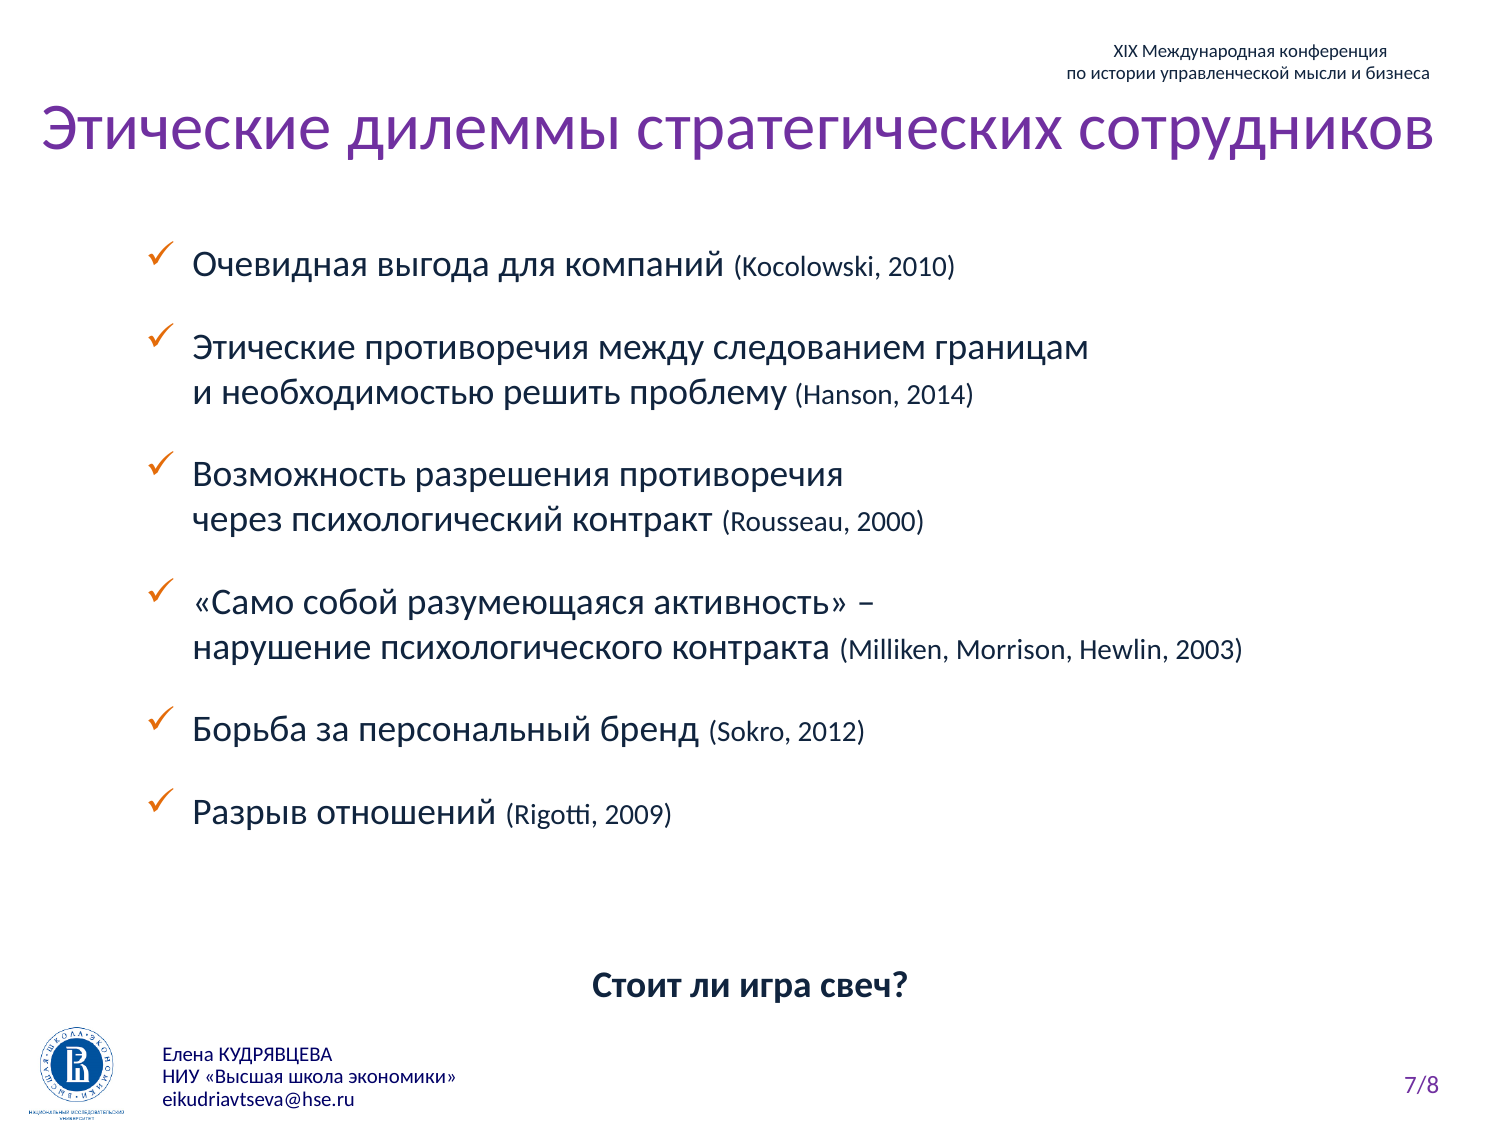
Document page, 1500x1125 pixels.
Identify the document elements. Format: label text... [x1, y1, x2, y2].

text_box Очевидная выгода для компаний (Kocolowski, 2010) Этические противоречия между следованием границам и необходимостью решить проблему (Hanson, 2014) Возможность разрешения противоречия через психологический контракт (Rousseau, 2000) «Само собой разумеющаяся активность» – нарушение психологического контракта (Milliken, Morrison, Hewlin, 2003) Борьба за персональный бренд (Sokro, 2012) Разрыв отношений (Rigotti, 2009) [130, 231, 1259, 839]
text_box Этические дилеммы стратегических сотрудников [26, 90, 1452, 170]
text_box Елена КУДРЯВЦЕВА НИУ «Высшая школа экономики» eikudriavtseva@hse.ru [147, 1035, 502, 1118]
picture [29, 1027, 125, 1120]
text_box Стоит ли игра свеч? [577, 952, 925, 1012]
text_box 7/8 [1389, 1061, 1455, 1106]
text_box XIX Международная конференция по истории управленческой мысли и бизнеса [1021, 30, 1480, 91]
